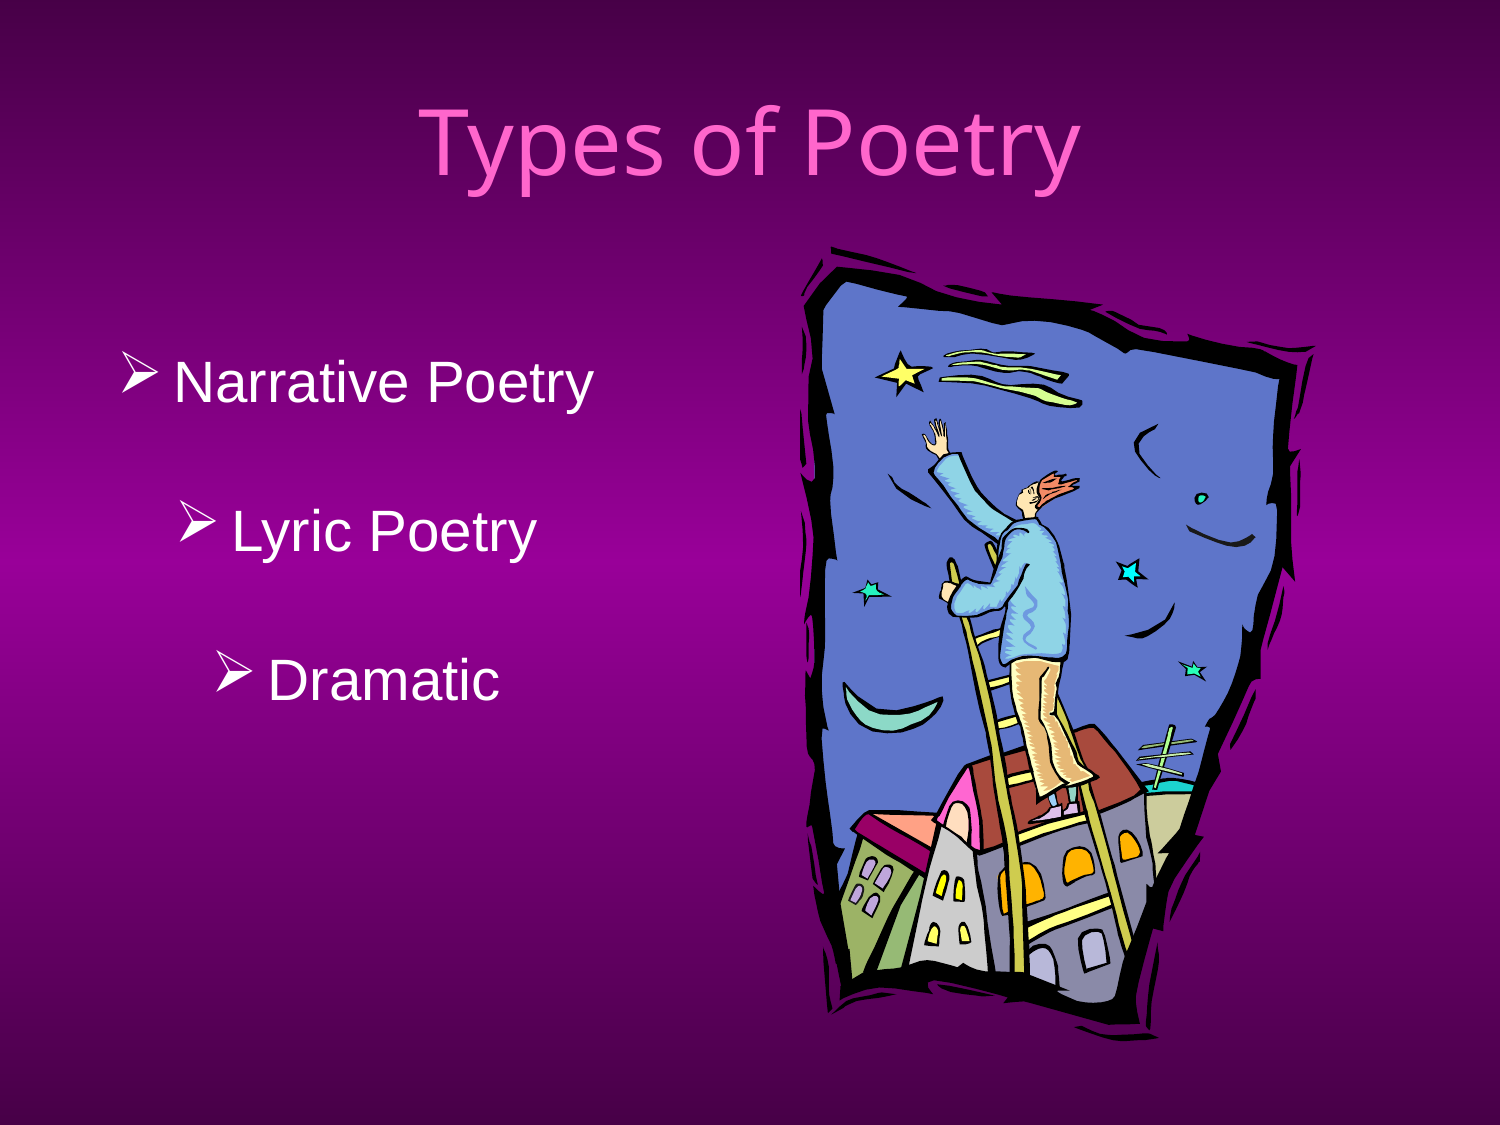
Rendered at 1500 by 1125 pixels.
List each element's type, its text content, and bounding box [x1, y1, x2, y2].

list Narrative Poetry Lyric Poetry Dramatic [74, 262, 638, 1006]
picture [799, 237, 1325, 1051]
title Types of Poetry [74, 44, 1426, 233]
